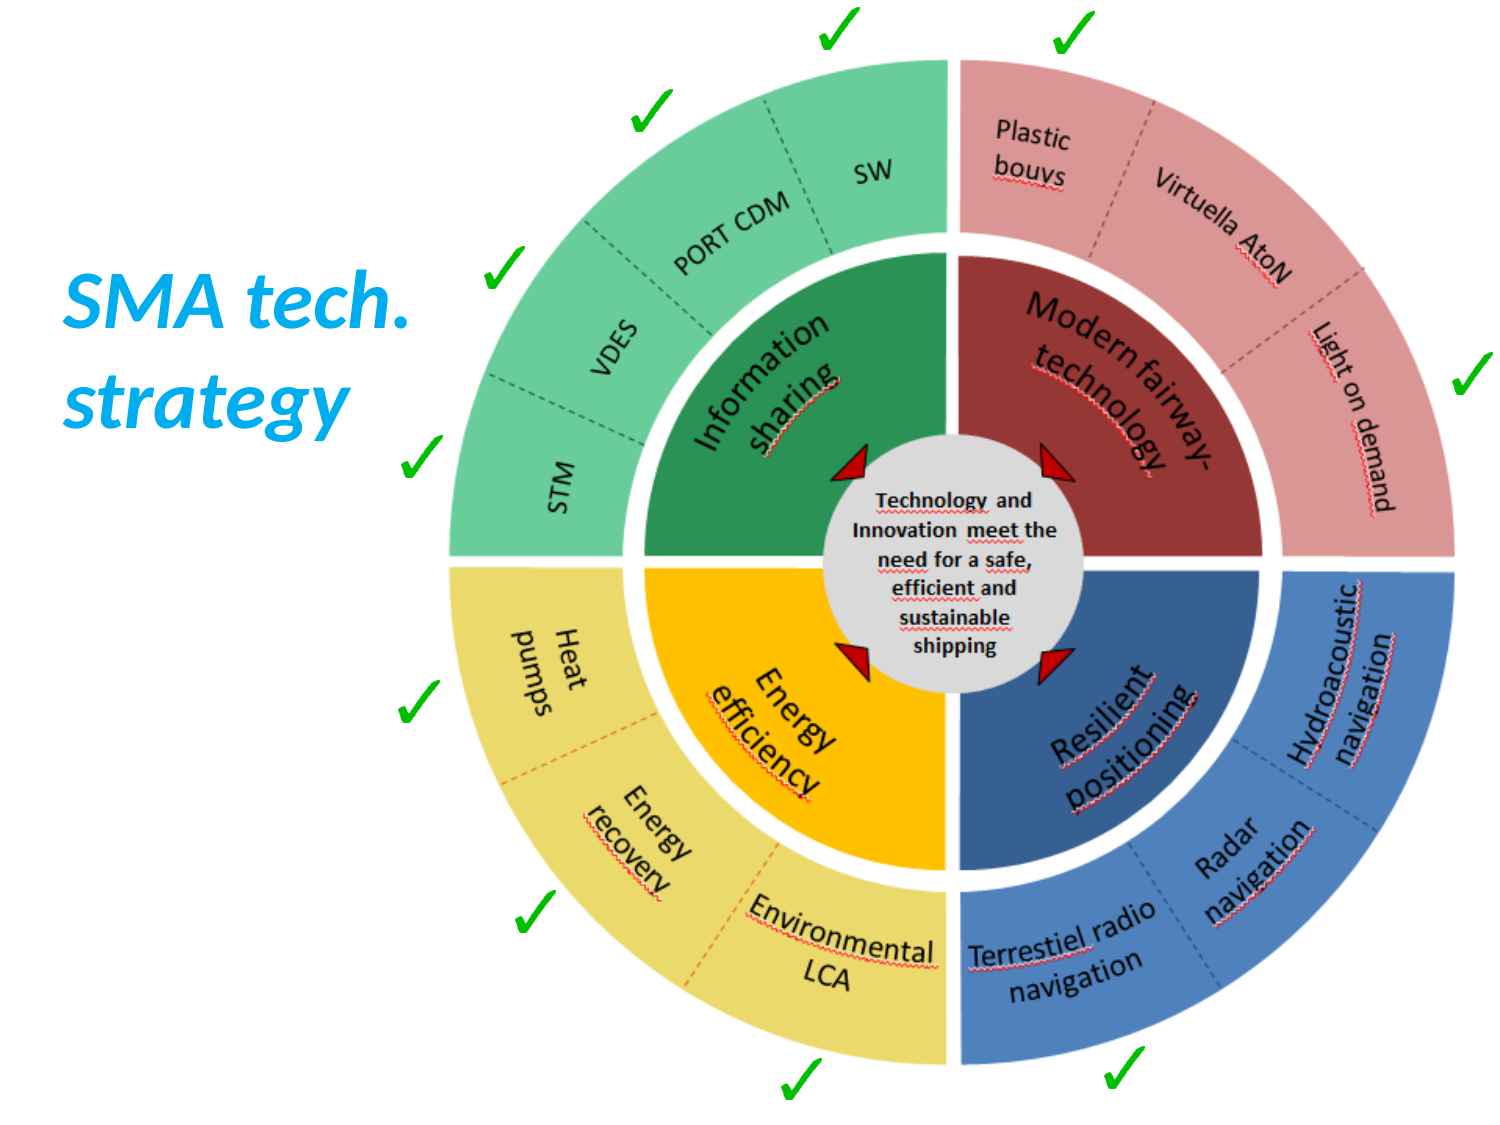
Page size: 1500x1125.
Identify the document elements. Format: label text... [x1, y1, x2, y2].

text_box SMA tech. strategy [48, 238, 405, 453]
picture [398, 7, 1494, 1101]
